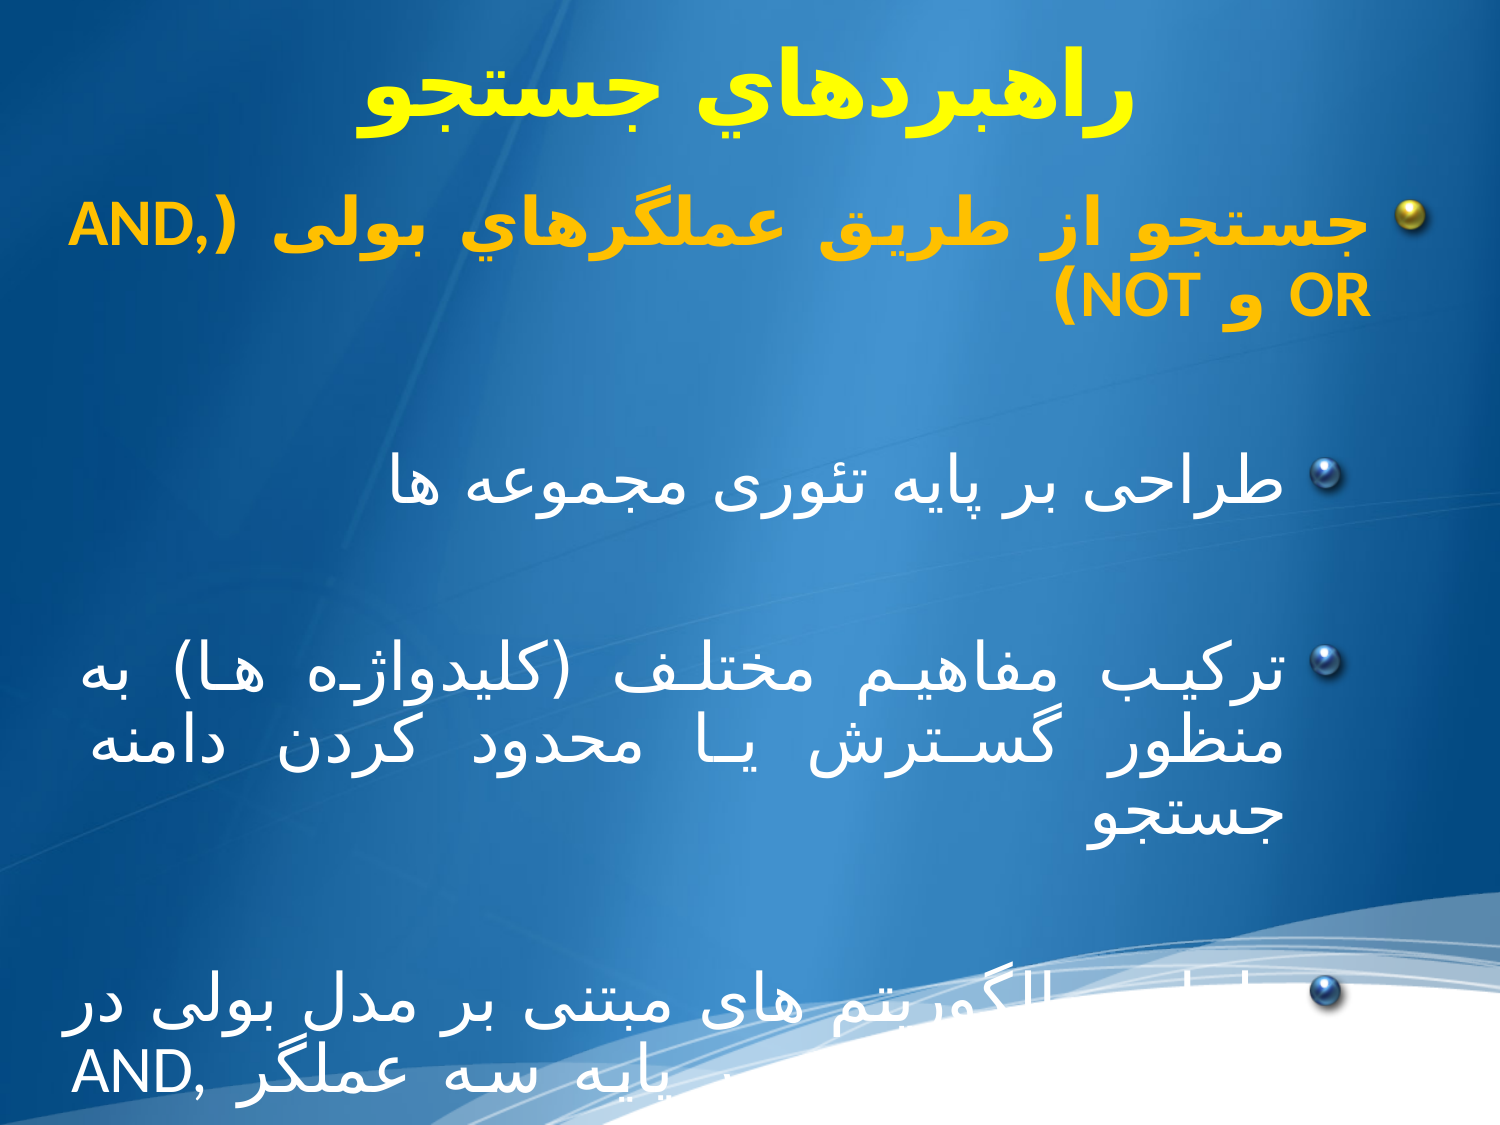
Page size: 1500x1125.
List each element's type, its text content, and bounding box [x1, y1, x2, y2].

title راهبردهاي جستجو [62, 37, 1438, 147]
list جستجو از طريق عملگرهاي بولی (AND, OR و NOT) طراحی بر پایه تئوری مجموعه ها ترکیب مفاهيم مختلف (کليدواژه ها) به منظور گسترش يا محدود کردن دامنه جستجو طراحی الگوریتم های مبتنی بر مدل بولی در ساده ترین حالت بر پایه سه عملگر AND, OR, NOT. [62, 187, 1438, 939]
picture [0, 0, 1500, 1125]
